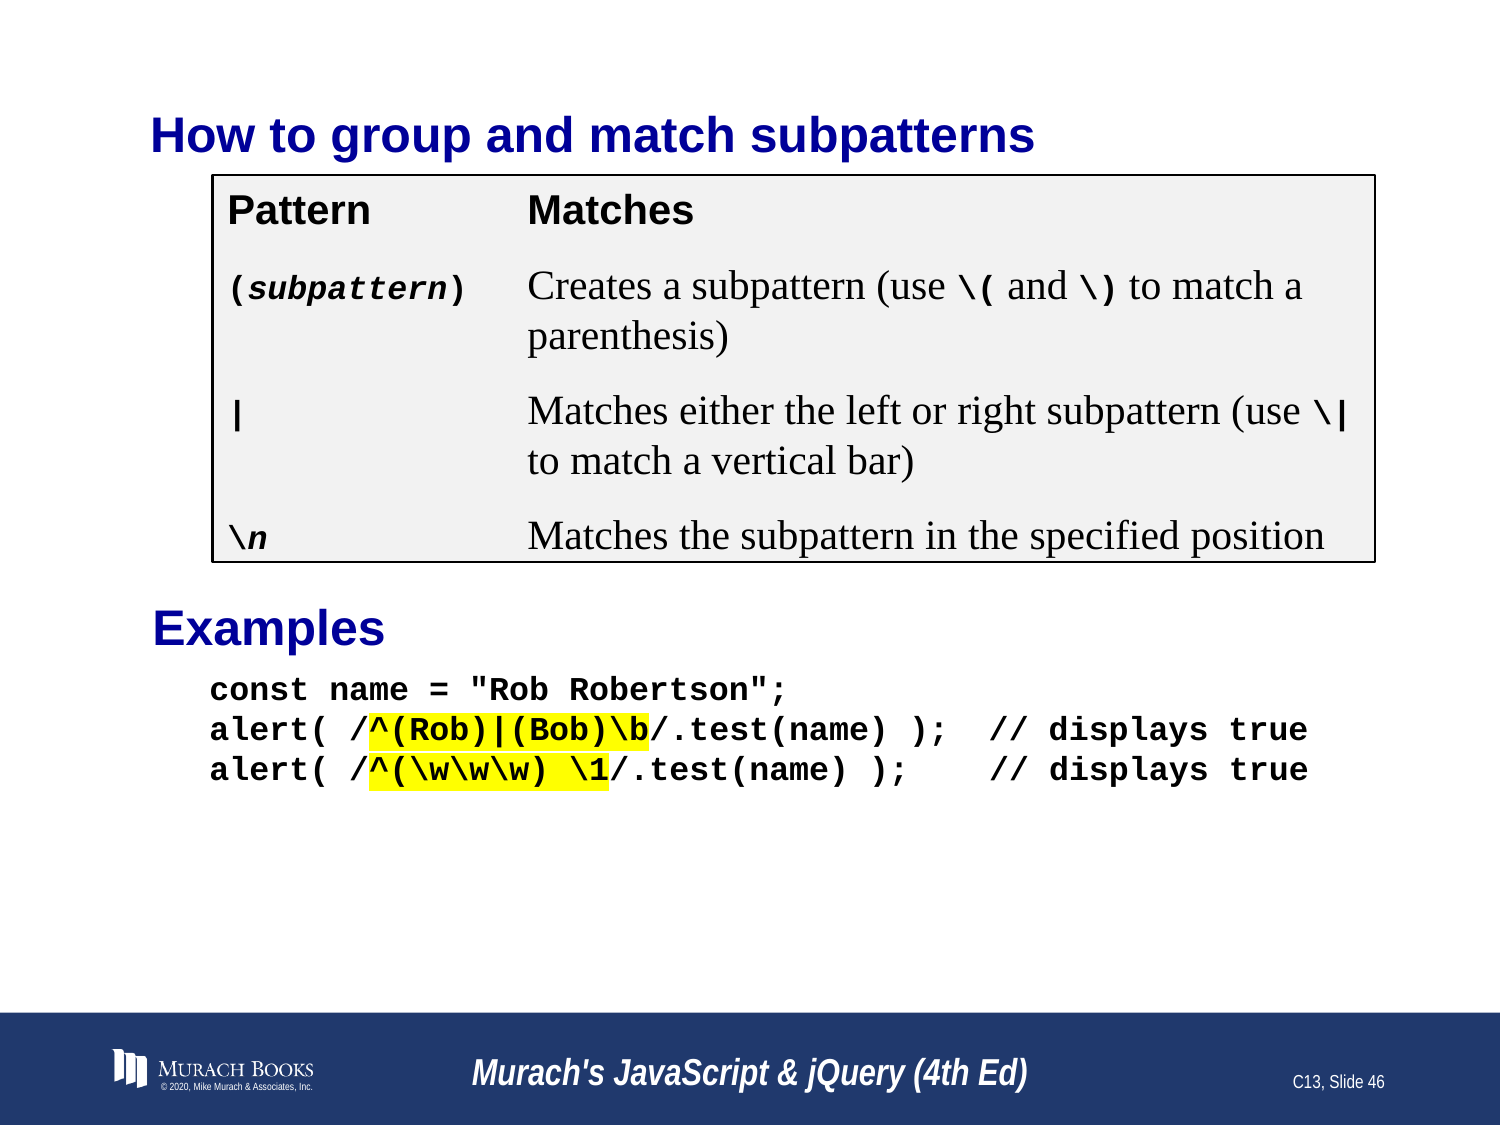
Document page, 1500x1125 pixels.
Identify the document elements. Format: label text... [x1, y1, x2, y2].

list Pattern Matches (subpattern) Creates a subpattern (use \( and \) to match a parenthesis) | Matches either the left or right subpattern (use \| to match a vertical bar) \n Matches the subpattern in the specified position [210, 172, 1378, 565]
slide_number C13, Slide 46 [1087, 1025, 1400, 1100]
list Examples const name = "Rob Robertson"; alert( /^(Rob)|(Bob)\b/.test(name) ); // displays true alert( /^(\w\w\w) \1/.test(name) ); // displays true [137, 587, 1350, 833]
title How to group and match subpatterns [150, 102, 1350, 164]
slide_number Murach's JavaScript & jQuery (4th Ed) [463, 1025, 1050, 1100]
footer © 2020, Mike Murach & Associates, Inc. [12, 1025, 463, 1100]
